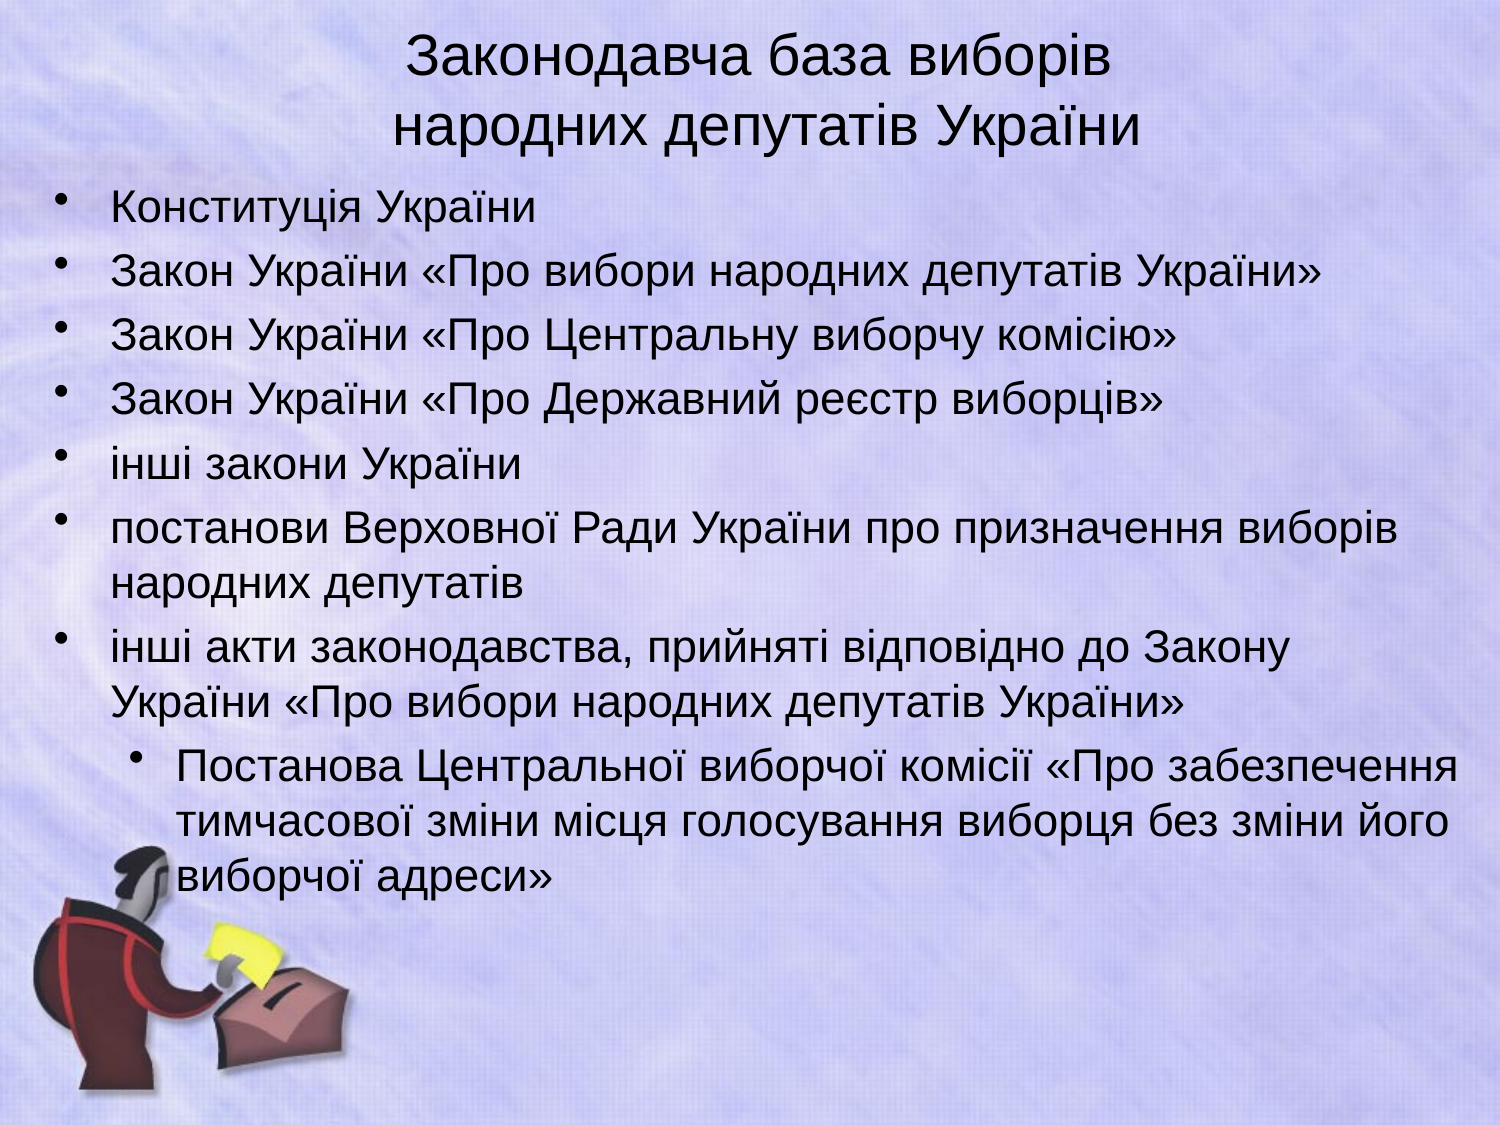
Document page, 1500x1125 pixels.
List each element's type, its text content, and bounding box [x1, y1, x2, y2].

picture [0, 0, 1500, 1125]
title Законодавча база виборів народних депутатів України [38, 44, 1480, 165]
list Конституція України Закон України «Про вибори народних депутатів України» Закон України «Про Центральну виборчу комісію» Закон України «Про Державний реєстр виборців» інші закони України постанови Верховної Ради України про призначення виборів народних депутатів інші акти законодавства, прийняті відповідно до Закону України «Про вибори народних депутатів України» Постанова Центральної виборчої комісії «Про забезпечення тимчасової зміни місця голосування виборця без зміни його виборчої адреси» [38, 168, 1480, 942]
